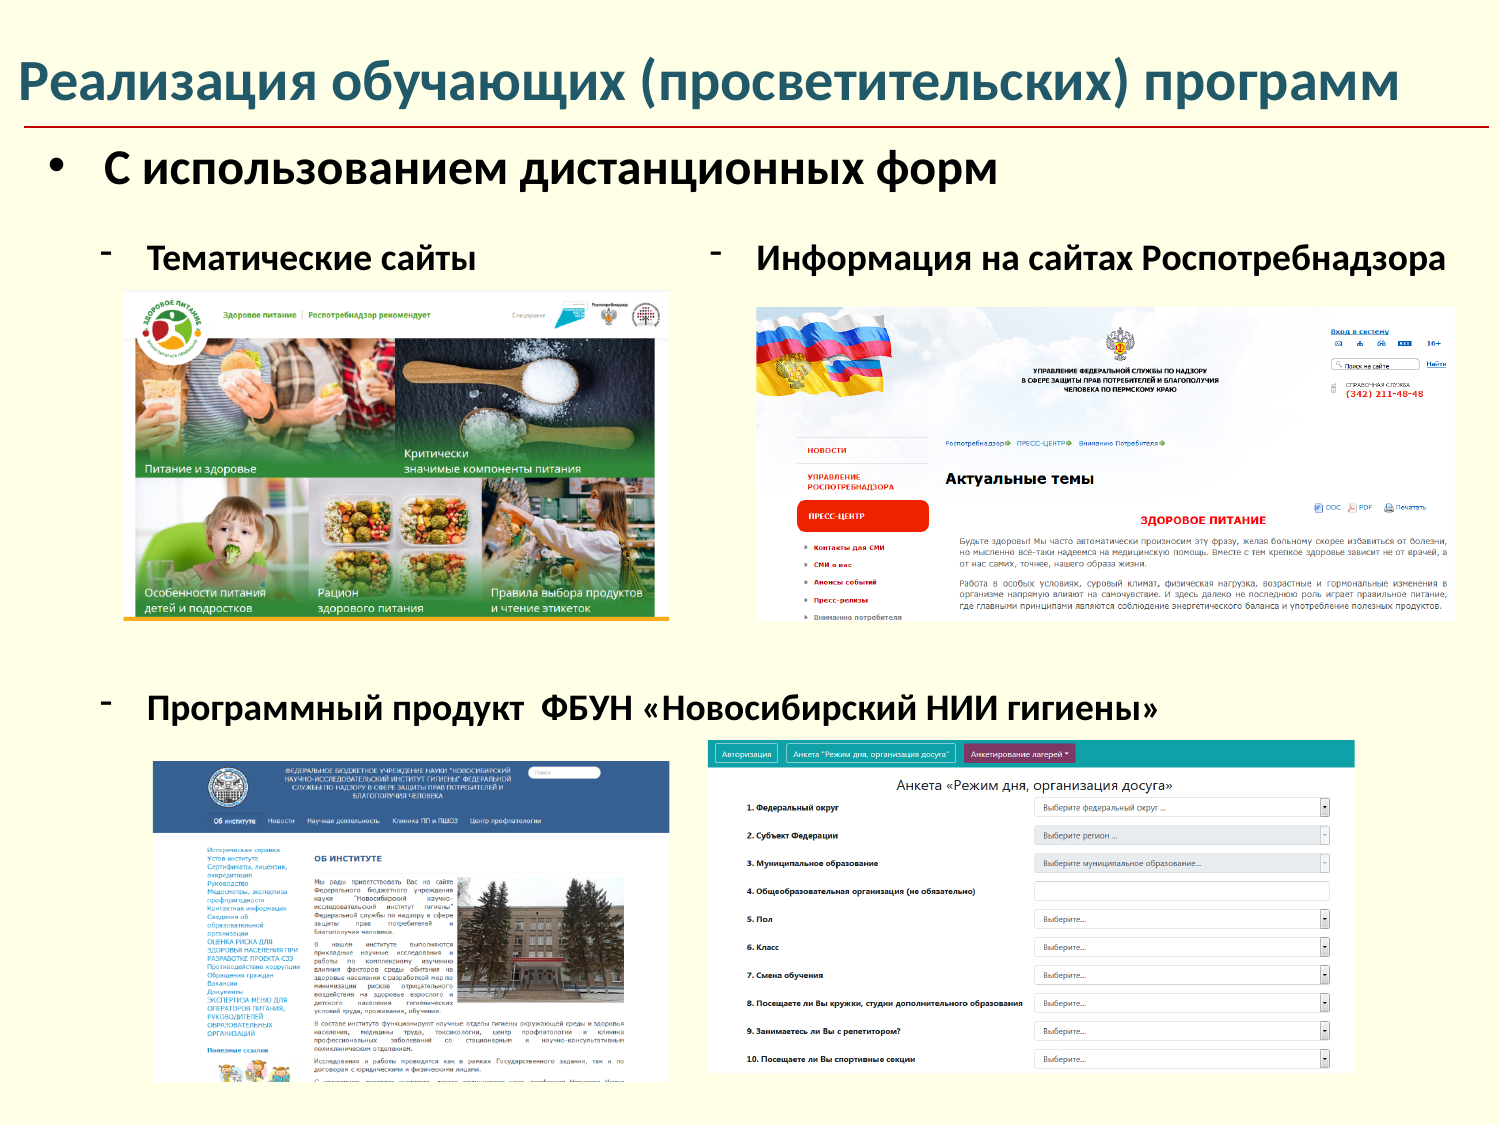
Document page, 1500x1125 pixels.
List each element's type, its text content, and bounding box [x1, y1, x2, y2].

picture [123, 290, 670, 621]
text_box Информация на сайтах Роспотребнадзора [694, 225, 1471, 286]
text_box Тематические сайты Программный продукт ФБУН «Новосибирский НИИ гигиены» [85, 225, 1456, 736]
text_box С использованием дистанционных форм [32, 136, 1383, 226]
title Реализация обучающих (просветительских) программ [3, 19, 1472, 135]
picture [707, 740, 1355, 1073]
picture [152, 761, 670, 1082]
picture [755, 306, 1456, 621]
